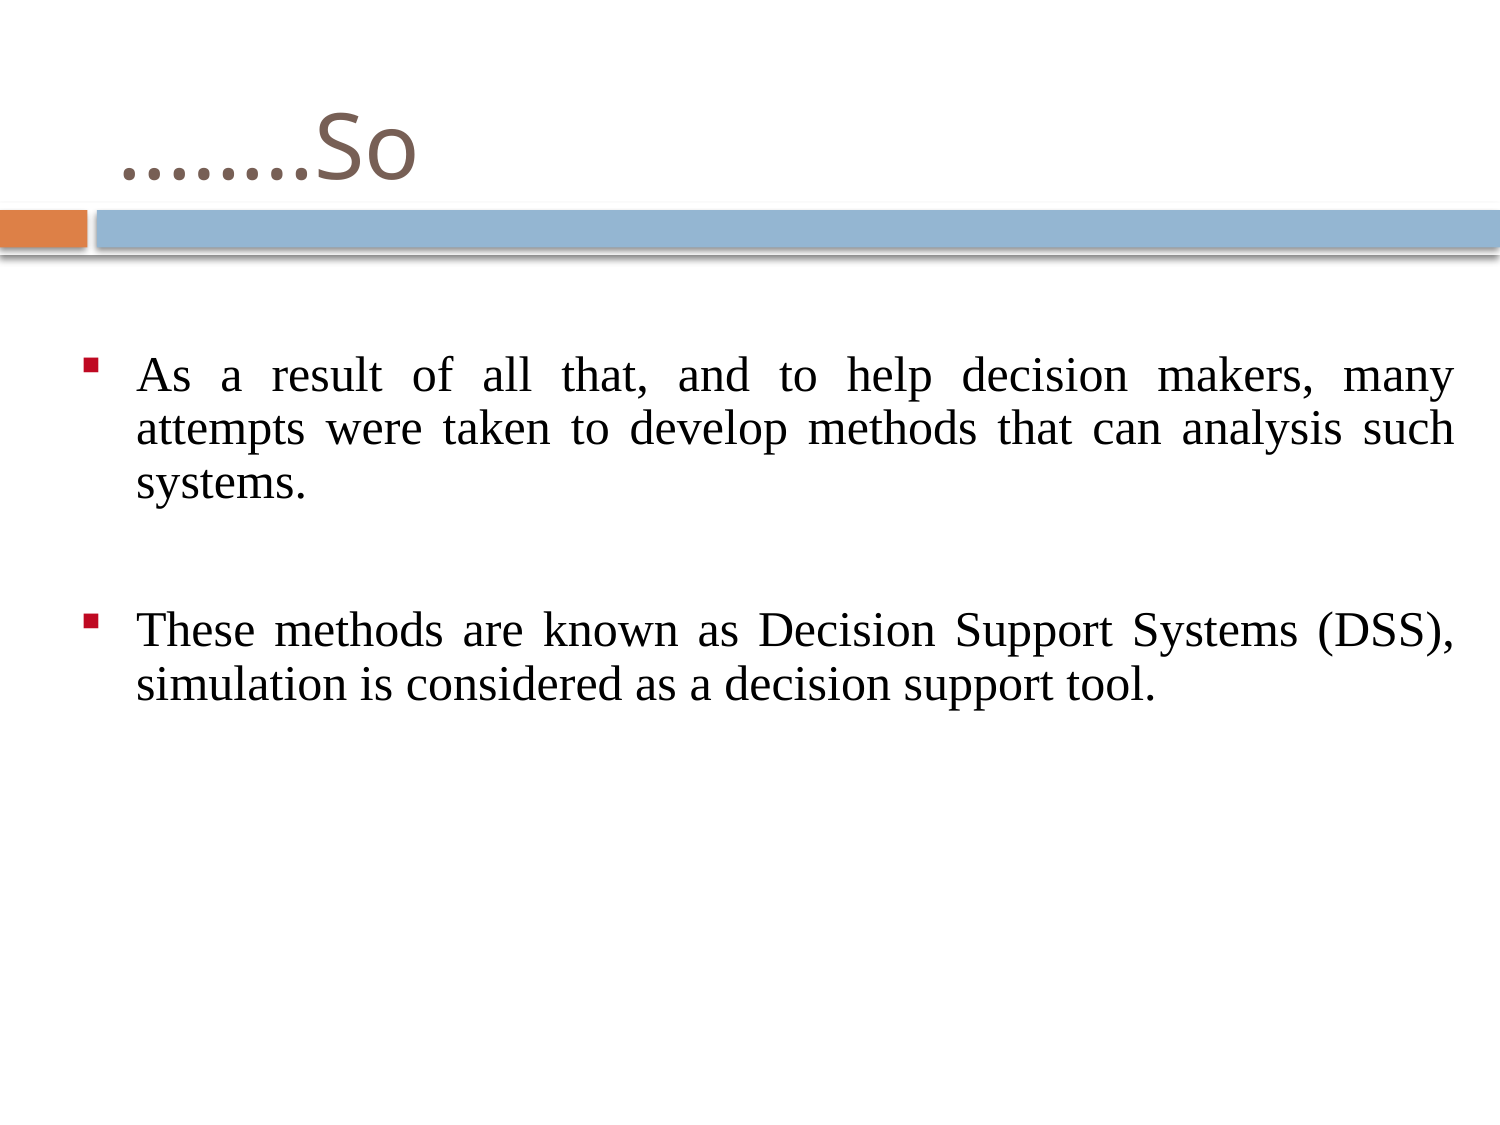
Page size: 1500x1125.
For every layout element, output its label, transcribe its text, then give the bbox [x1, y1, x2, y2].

text_box As a result of all that, and to help decision makers, many attempts were taken to develop methods that can analysis such systems. These methods are known as Decision Support Systems (DSS), simulation is considered as a decision support tool. [64, 340, 1471, 719]
title So…….. [103, 72, 1397, 213]
